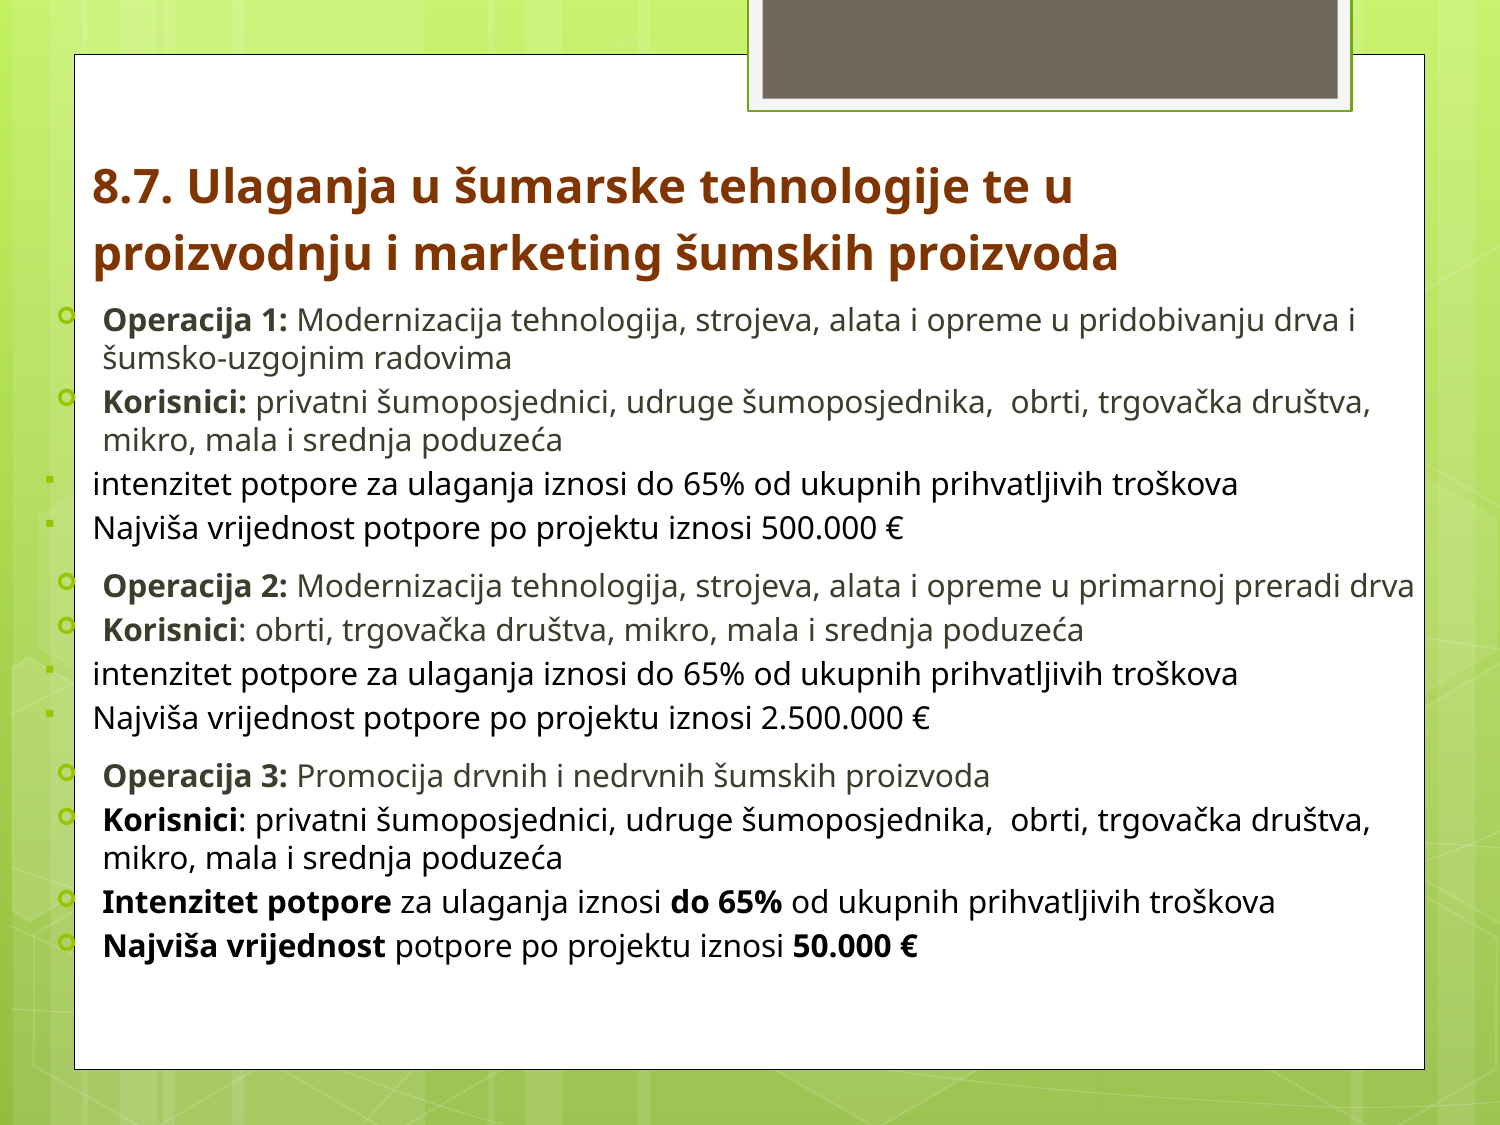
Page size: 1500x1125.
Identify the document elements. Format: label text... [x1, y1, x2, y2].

list 8.7. Ulaganja u šumarske tehnologije te u proizvodnju i marketing šumskih proizvoda Operacija 1: Modernizacija tehnologija, strojeva, alata i opreme u pridobivanju drva i šumsko-uzgojnim radovima Korisnici: privatni šumoposjednici, udruge šumoposjednika, obrti, trgovačka društva, mikro, mala i srednja poduzeća intenzitet potpore za ulaganja iznosi do 65% od ukupnih prihvatljivih troškova Najviša vrijednost potpore po projektu iznosi 500.000 € Operacija 2: Modernizacija tehnologija, strojeva, alata i opreme u primarnoj preradi drva Korisnici: obrti, trgovačka društva, mikro, mala i srednja poduzeća intenzitet potpore za ulaganja iznosi do 65% od ukupnih prihvatljivih troškova Najviša vrijednost potpore po projektu iznosi 2.500.000 € Operacija 3: Promocija drvnih i nedrvnih šumskih proizvoda Korisnici: privatni šumoposjednici, udruge šumoposjednika, obrti, trgovačka društva, mikro, mala i srednja poduzeća Intenzitet potpore za ulaganja iznosi do 65% od ukupnih prihvatljivih troškova Najviša vrijednost potpore po projektu iznosi 50.000 € [29, 149, 1456, 984]
